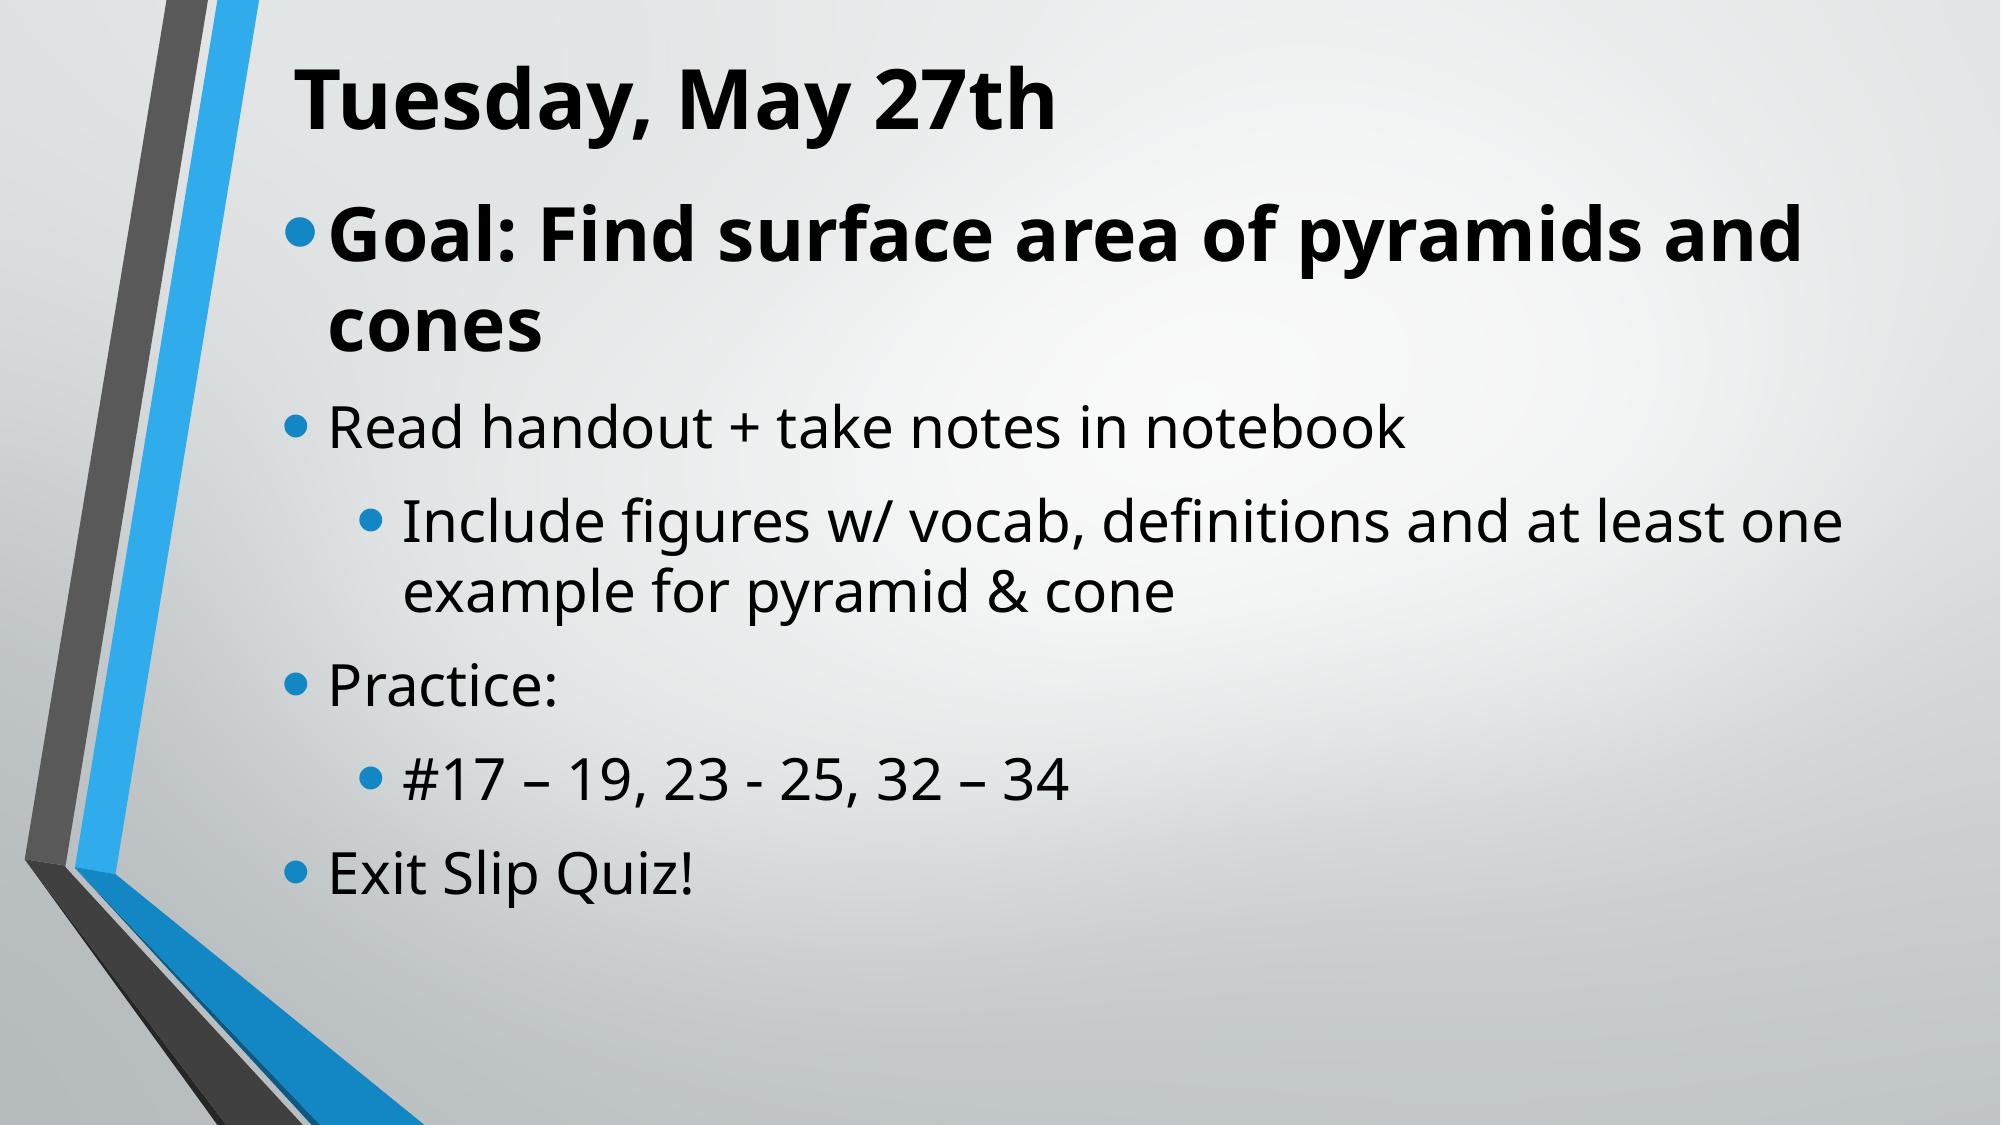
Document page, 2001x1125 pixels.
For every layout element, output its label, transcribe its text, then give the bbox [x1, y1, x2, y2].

title Tuesday, May 27th [265, 32, 1088, 159]
list Goal: Find surface area of pyramids and cones Read handout + take notes in notebook Include figures w/ vocab, definitions and at least one example for pyramid & cone Practice: #17 – 19, 23 - 25, 32 – 34 Exit Slip Quiz! [265, 159, 1910, 1025]
